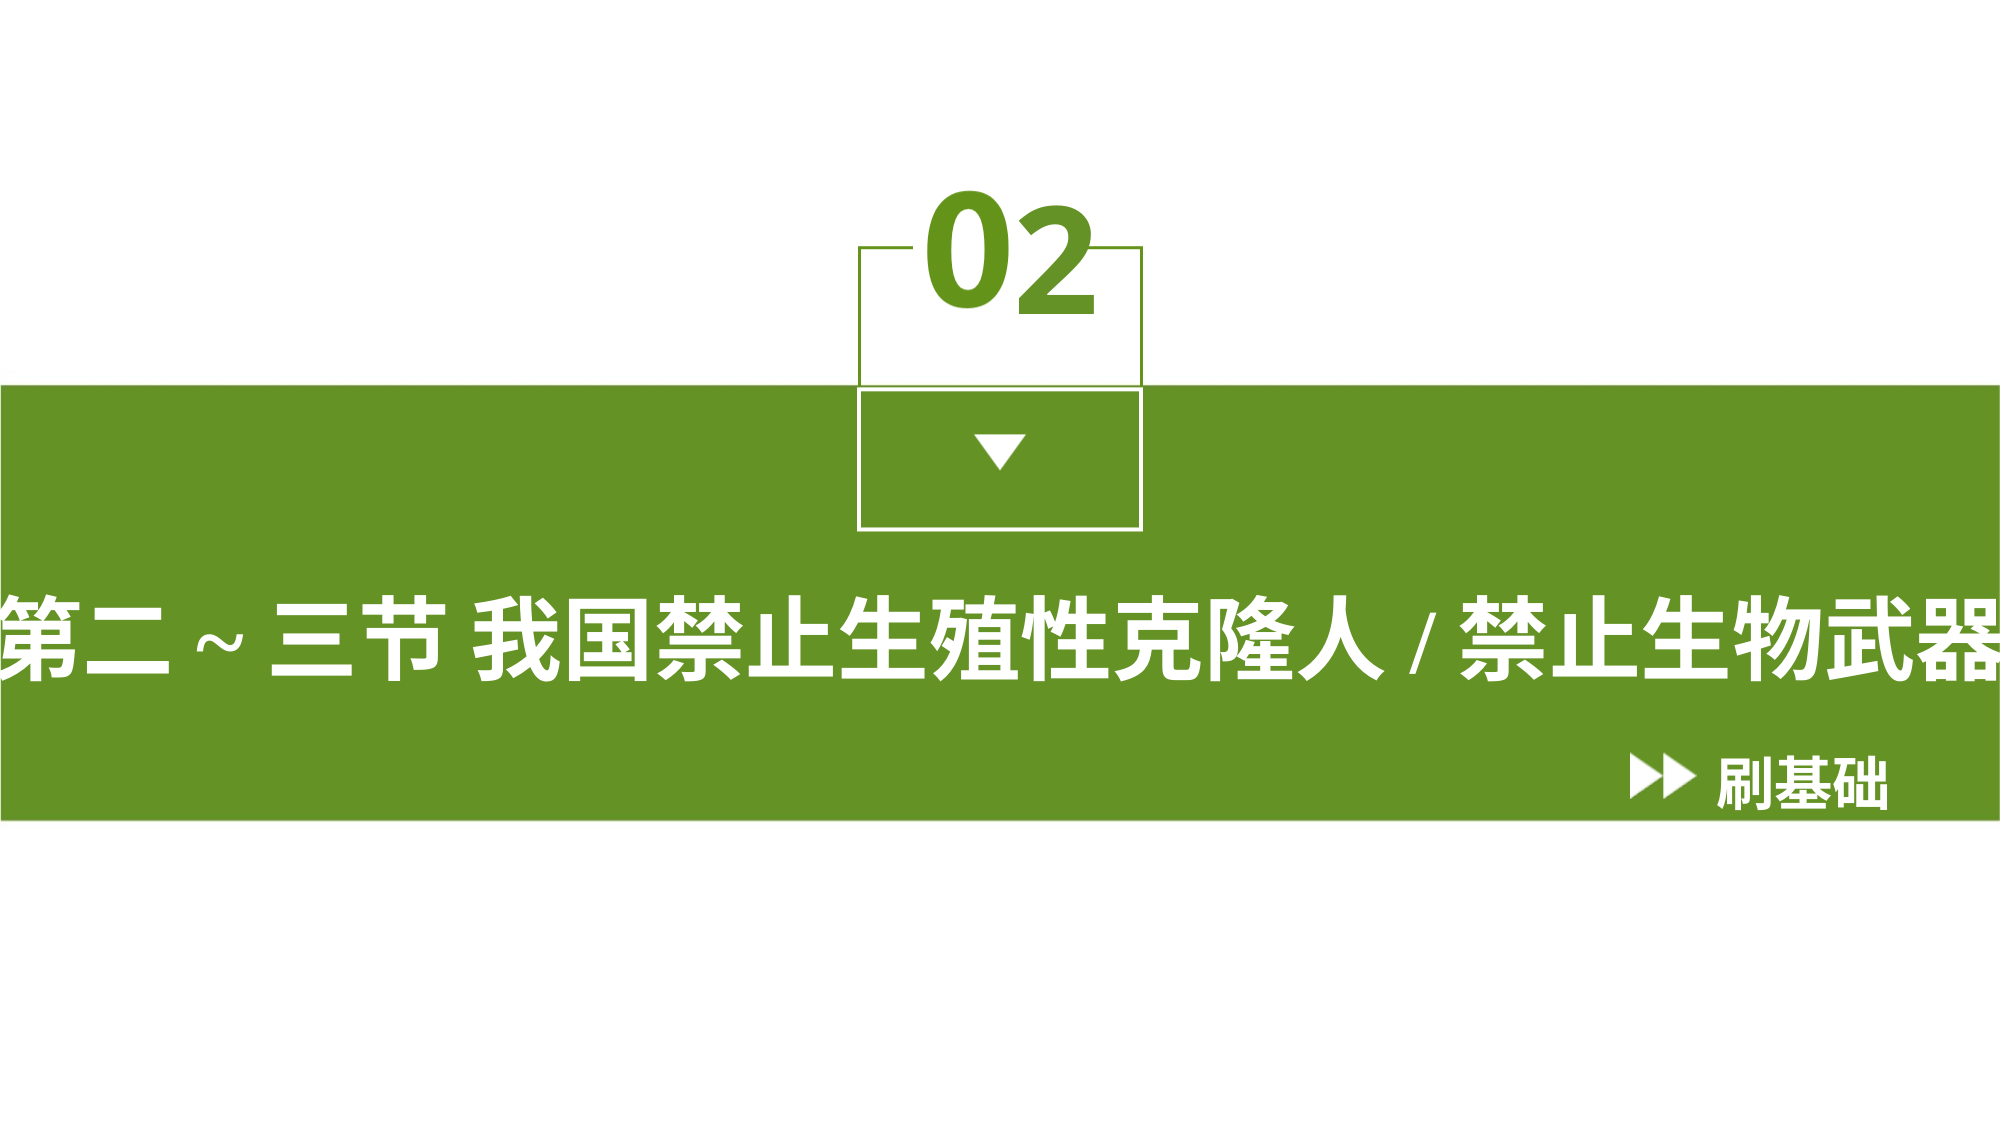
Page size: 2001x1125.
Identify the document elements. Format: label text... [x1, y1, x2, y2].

text_box 2 [1013, 156, 1173, 353]
picture [0, 699, 2000, 1125]
text_box 刷基础 [1715, 718, 1997, 812]
text_box 第二~三节 我国禁止生殖性克隆人/禁止生物武器 [0, 572, 2000, 699]
picture [0, 0, 2000, 572]
